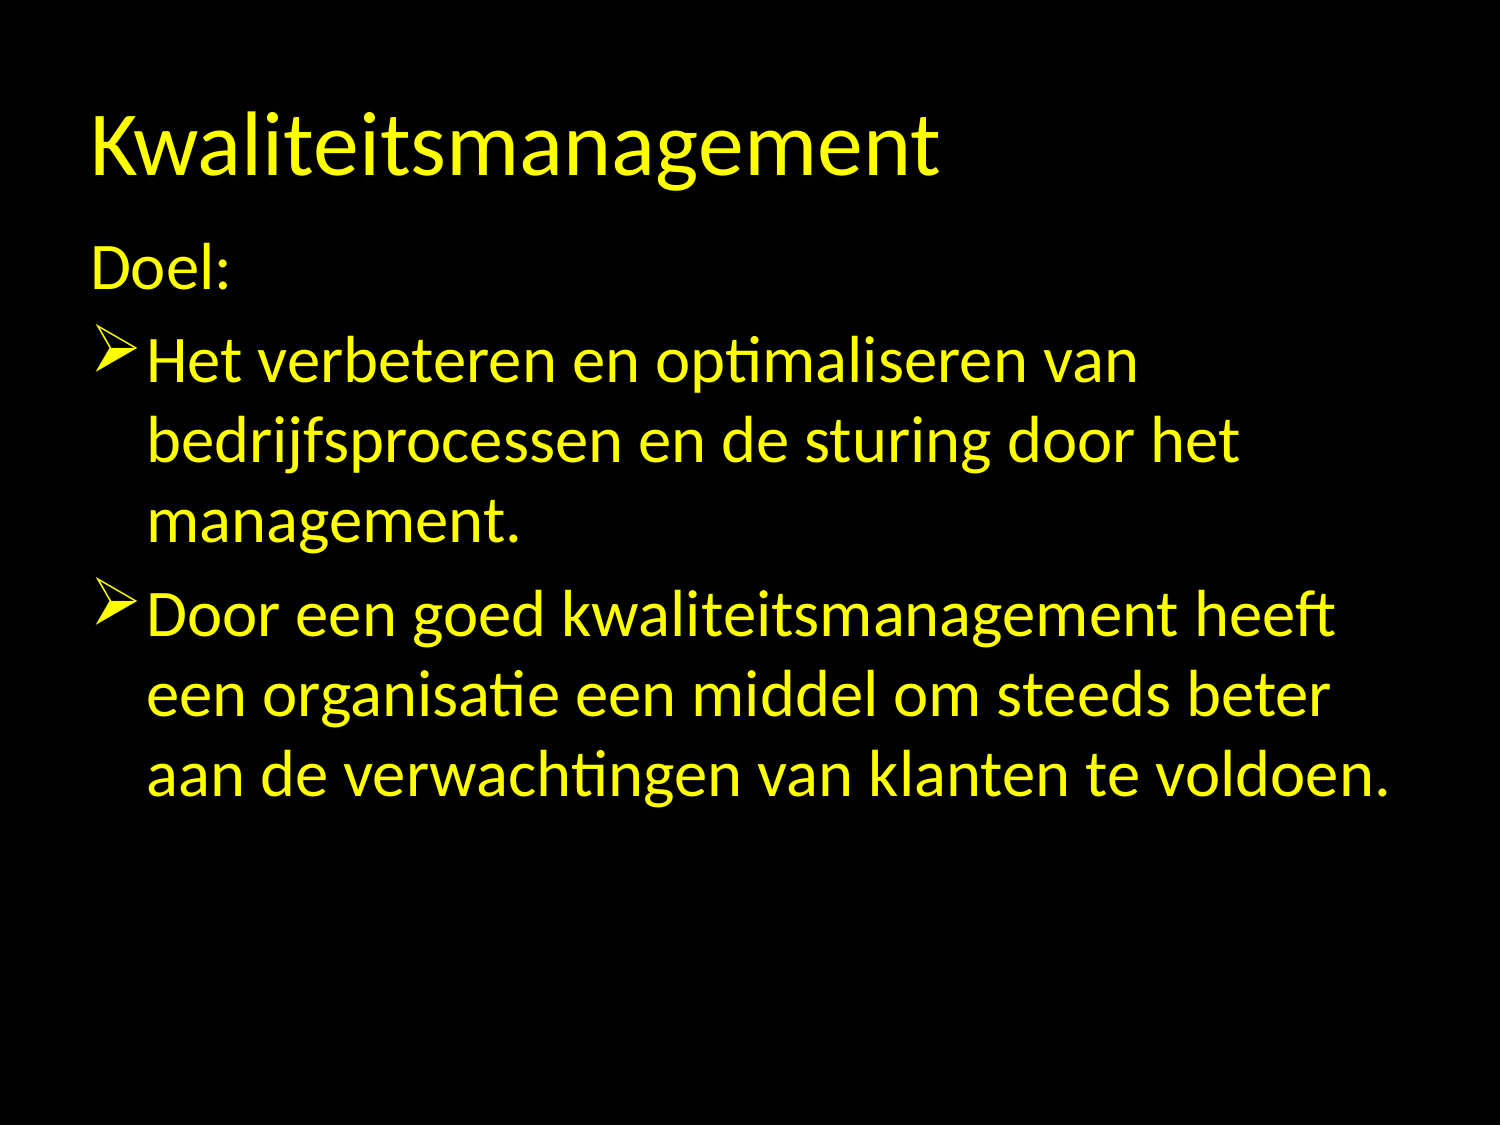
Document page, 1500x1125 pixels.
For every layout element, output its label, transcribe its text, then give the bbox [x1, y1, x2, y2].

list Doel: Het verbeteren en optimaliseren van bedrijfsprocessen en de sturing door het management. Door een goed kwaliteitsmanagement heeft een organisatie een middel om steeds beter aan de verwachtingen van klanten te voldoen. [75, 215, 1425, 838]
title Kwaliteitsmanagement [75, 45, 1425, 215]
